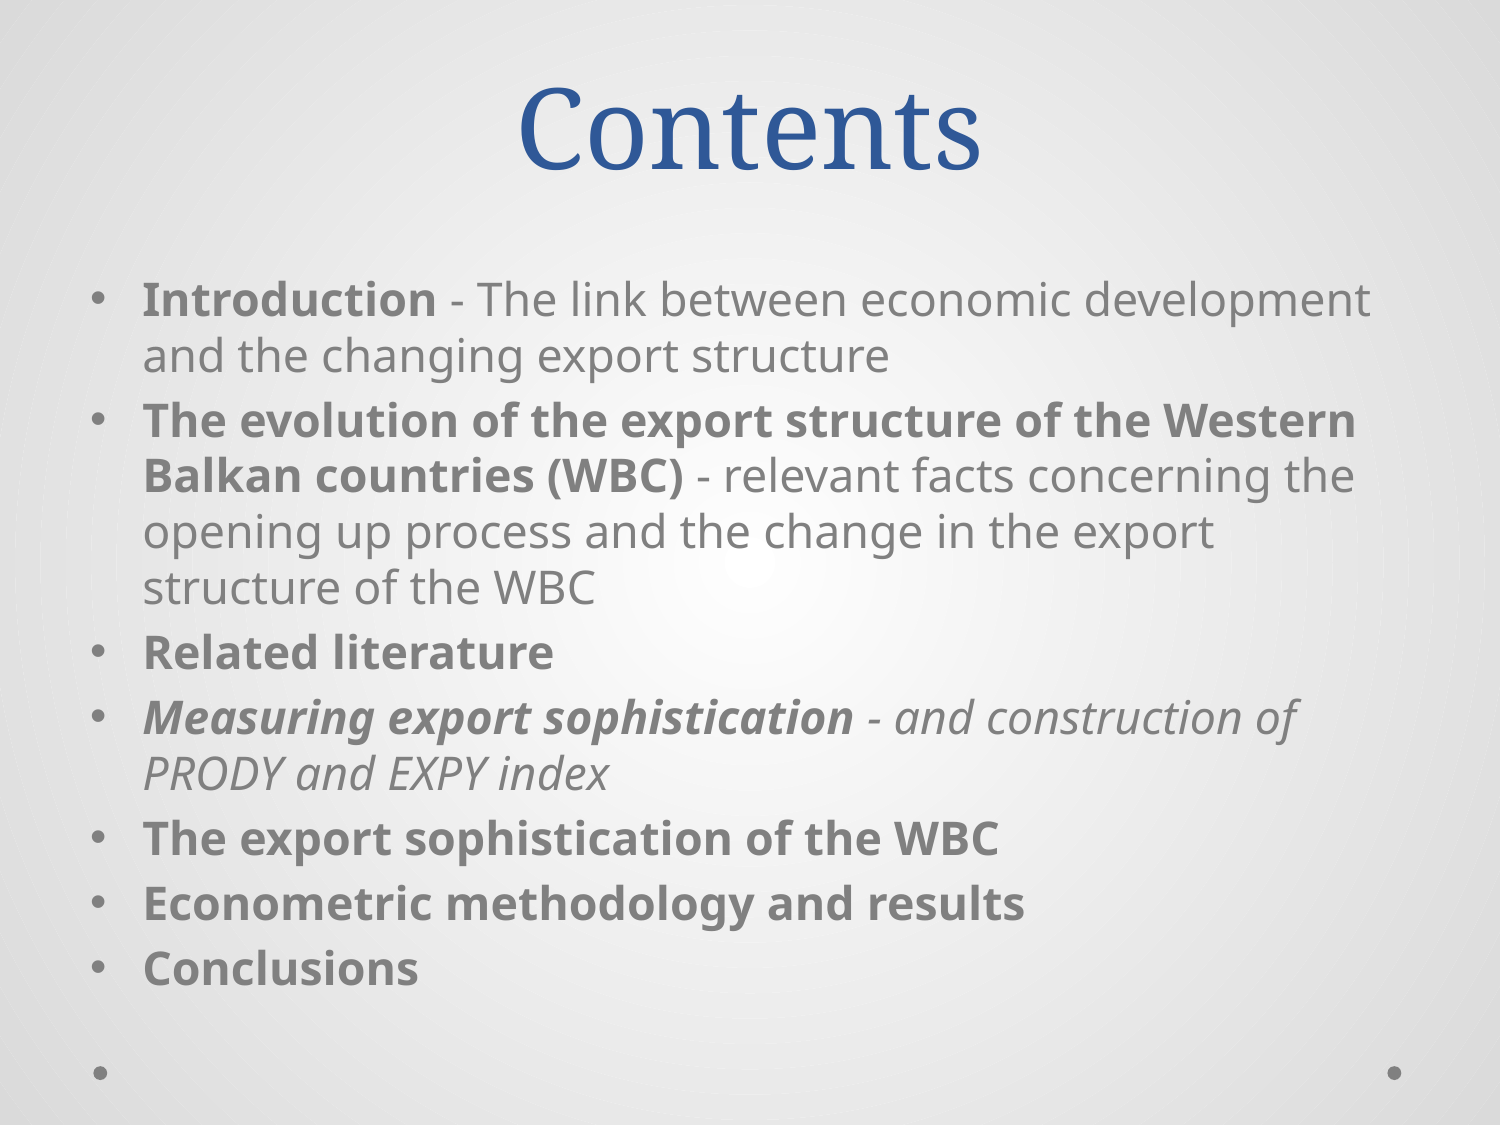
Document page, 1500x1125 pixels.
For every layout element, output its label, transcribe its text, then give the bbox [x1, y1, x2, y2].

title Contents [75, 0, 1425, 262]
list Introduction - The link between economic development and the changing export structure The evolution of the export structure of the Western Balkan countries (WBC) - relevant facts concerning the opening up process and the change in the export structure of the WBC Related literature Measuring export sophistication - and construction of PRODY and EXPY index The export sophistication of the WBC Econometric methodology and results Conclusions [75, 262, 1425, 1005]
